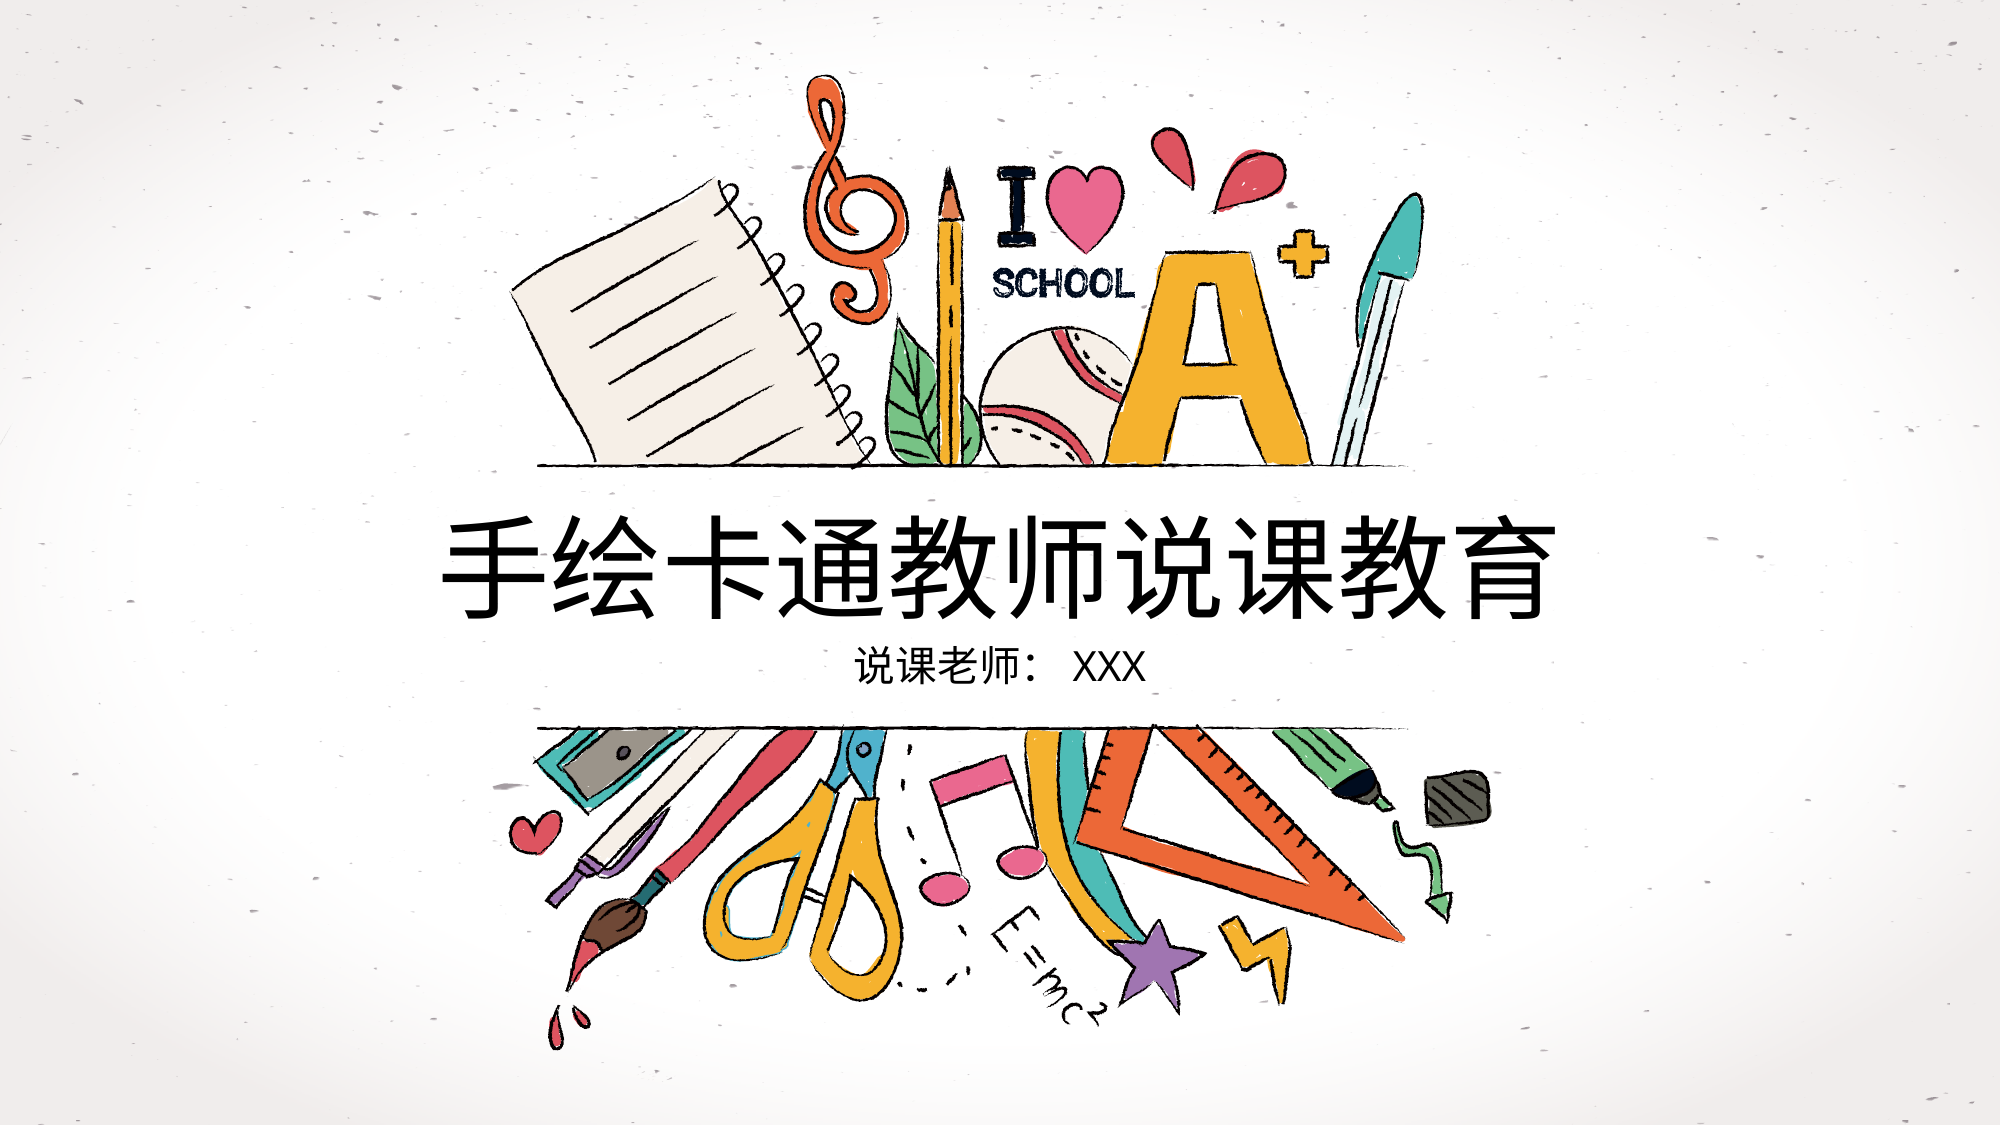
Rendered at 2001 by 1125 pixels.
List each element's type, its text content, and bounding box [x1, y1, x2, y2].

text_box 手绘卡通教师说课教育 [422, 490, 507, 641]
text_box 手绘卡通教师说课教育 [1493, 490, 1578, 641]
picture [507, 74, 1493, 1051]
